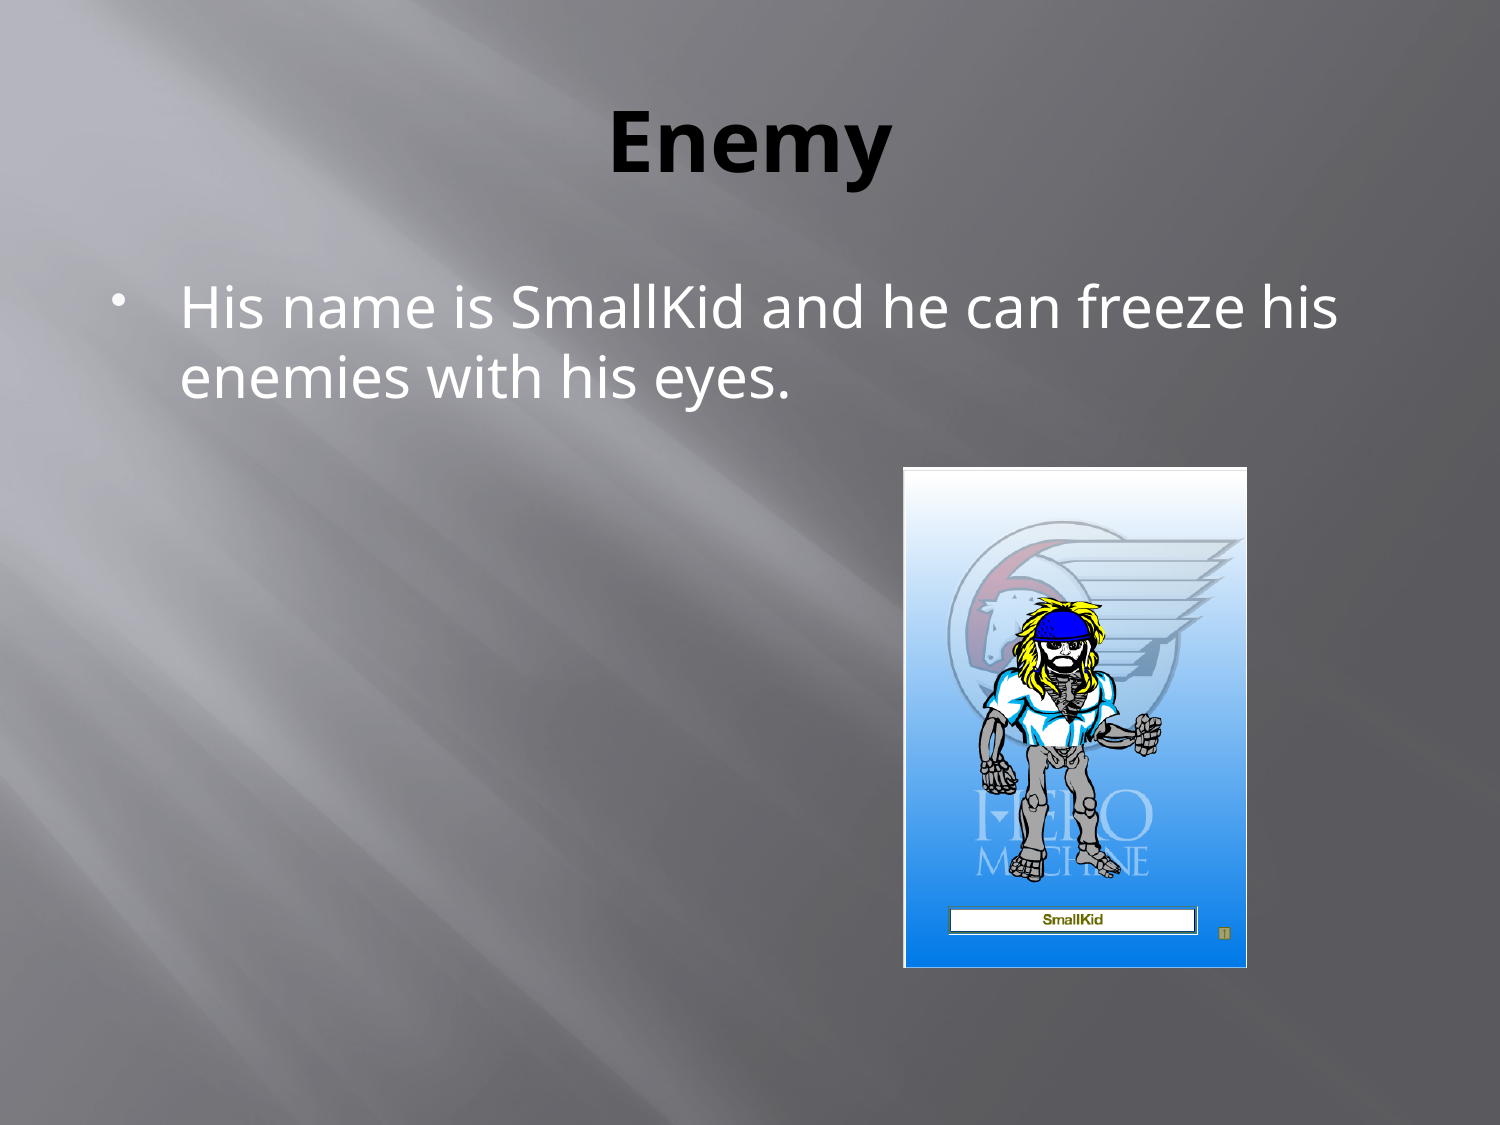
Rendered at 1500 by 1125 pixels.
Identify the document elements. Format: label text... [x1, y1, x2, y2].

picture [903, 467, 1248, 968]
title Enemy [75, 45, 1425, 233]
list His name is SmallKid and he can freeze his enemies with his eyes. [75, 262, 1425, 1035]
